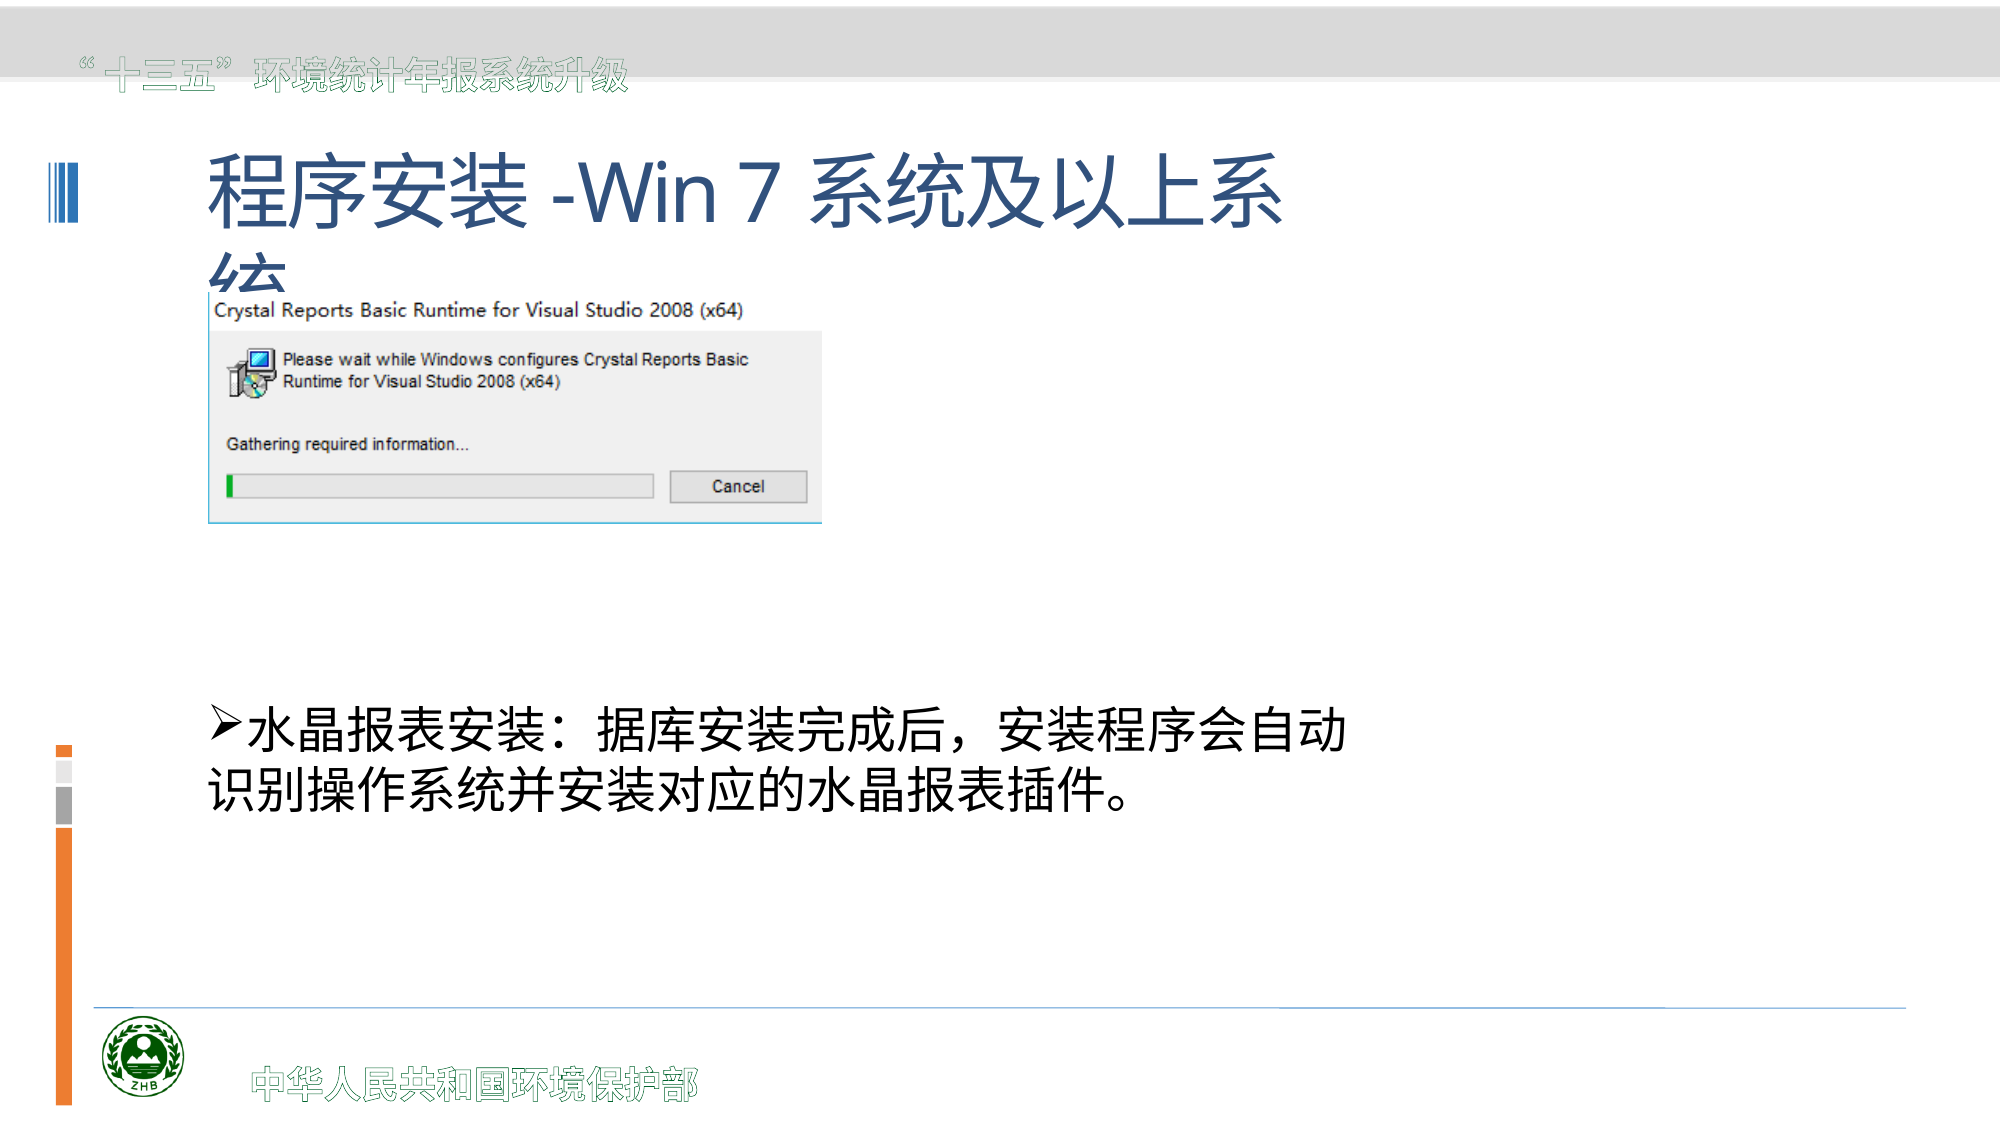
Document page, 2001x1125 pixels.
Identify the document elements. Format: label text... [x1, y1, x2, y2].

text_box 水晶报表安装：据库安装完成后，安装程序会自动识别操作系统并安装对应的水晶报表插件。 [192, 690, 1377, 826]
picture [208, 292, 822, 524]
text_box 程序安装-Win 7系统及以上系统 [192, 131, 1343, 261]
picture [93, 1007, 188, 1106]
